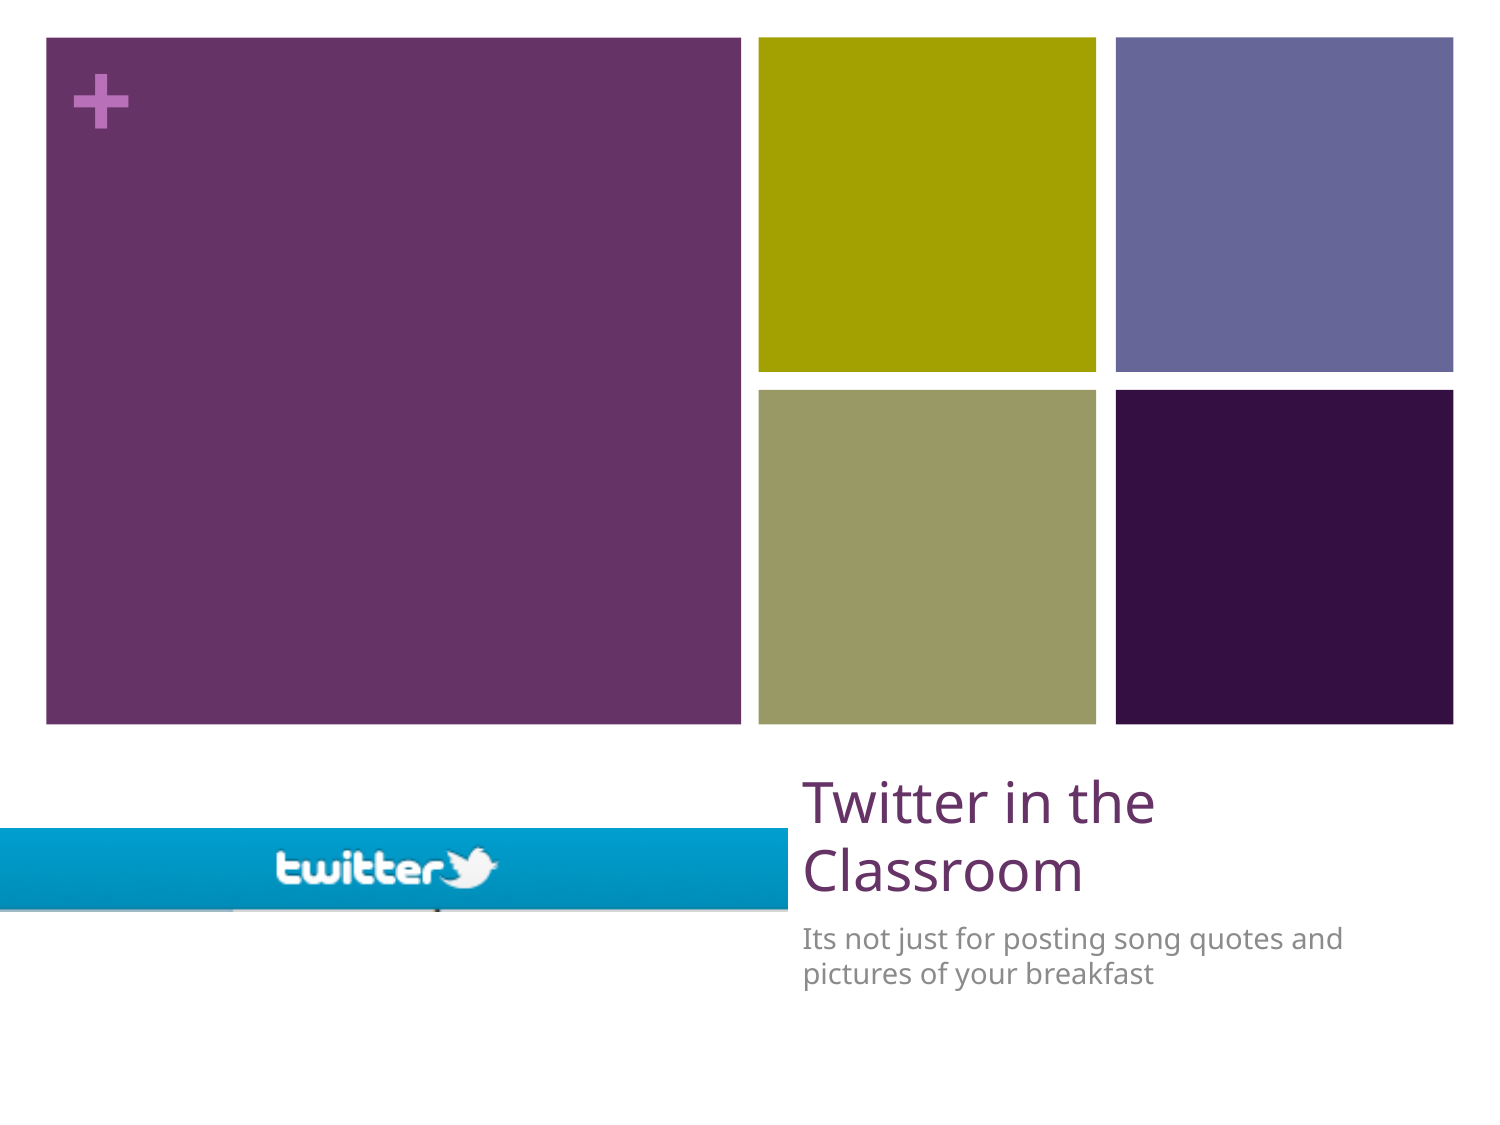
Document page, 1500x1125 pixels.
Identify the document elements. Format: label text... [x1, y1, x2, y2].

title Twitter in the Classroom [787, 758, 1450, 912]
subtitle Its not just for posting song quotes and pictures of your breakfast [787, 912, 1450, 1036]
picture [0, 909, 788, 913]
picture [440, 847, 498, 888]
picture [277, 850, 444, 884]
